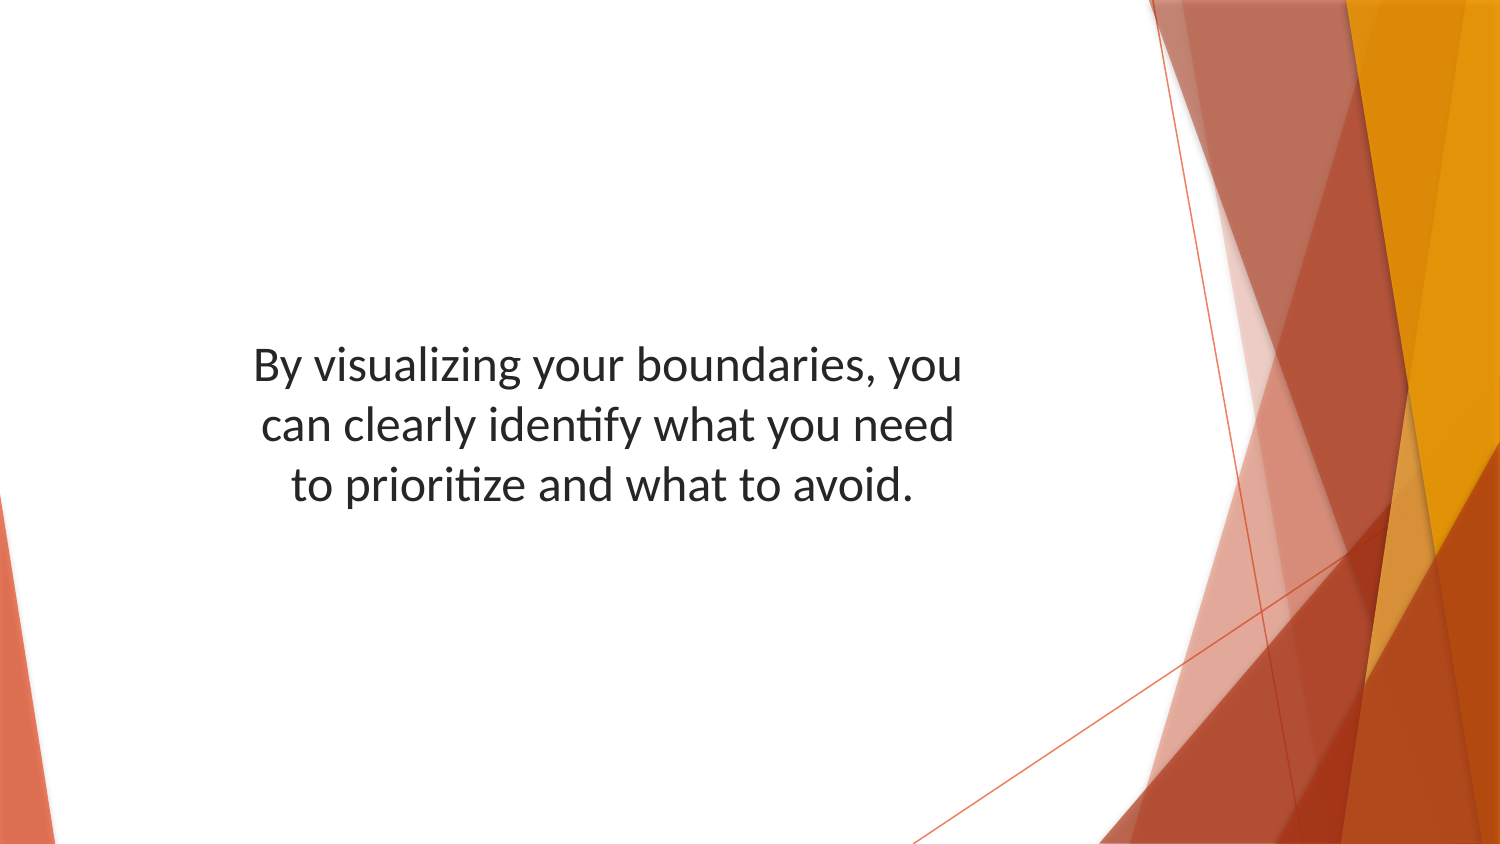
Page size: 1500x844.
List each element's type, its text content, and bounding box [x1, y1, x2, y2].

list By visualizing your boundaries, you can clearly identify what you need to prioritize and what to avoid. [230, 114, 987, 729]
